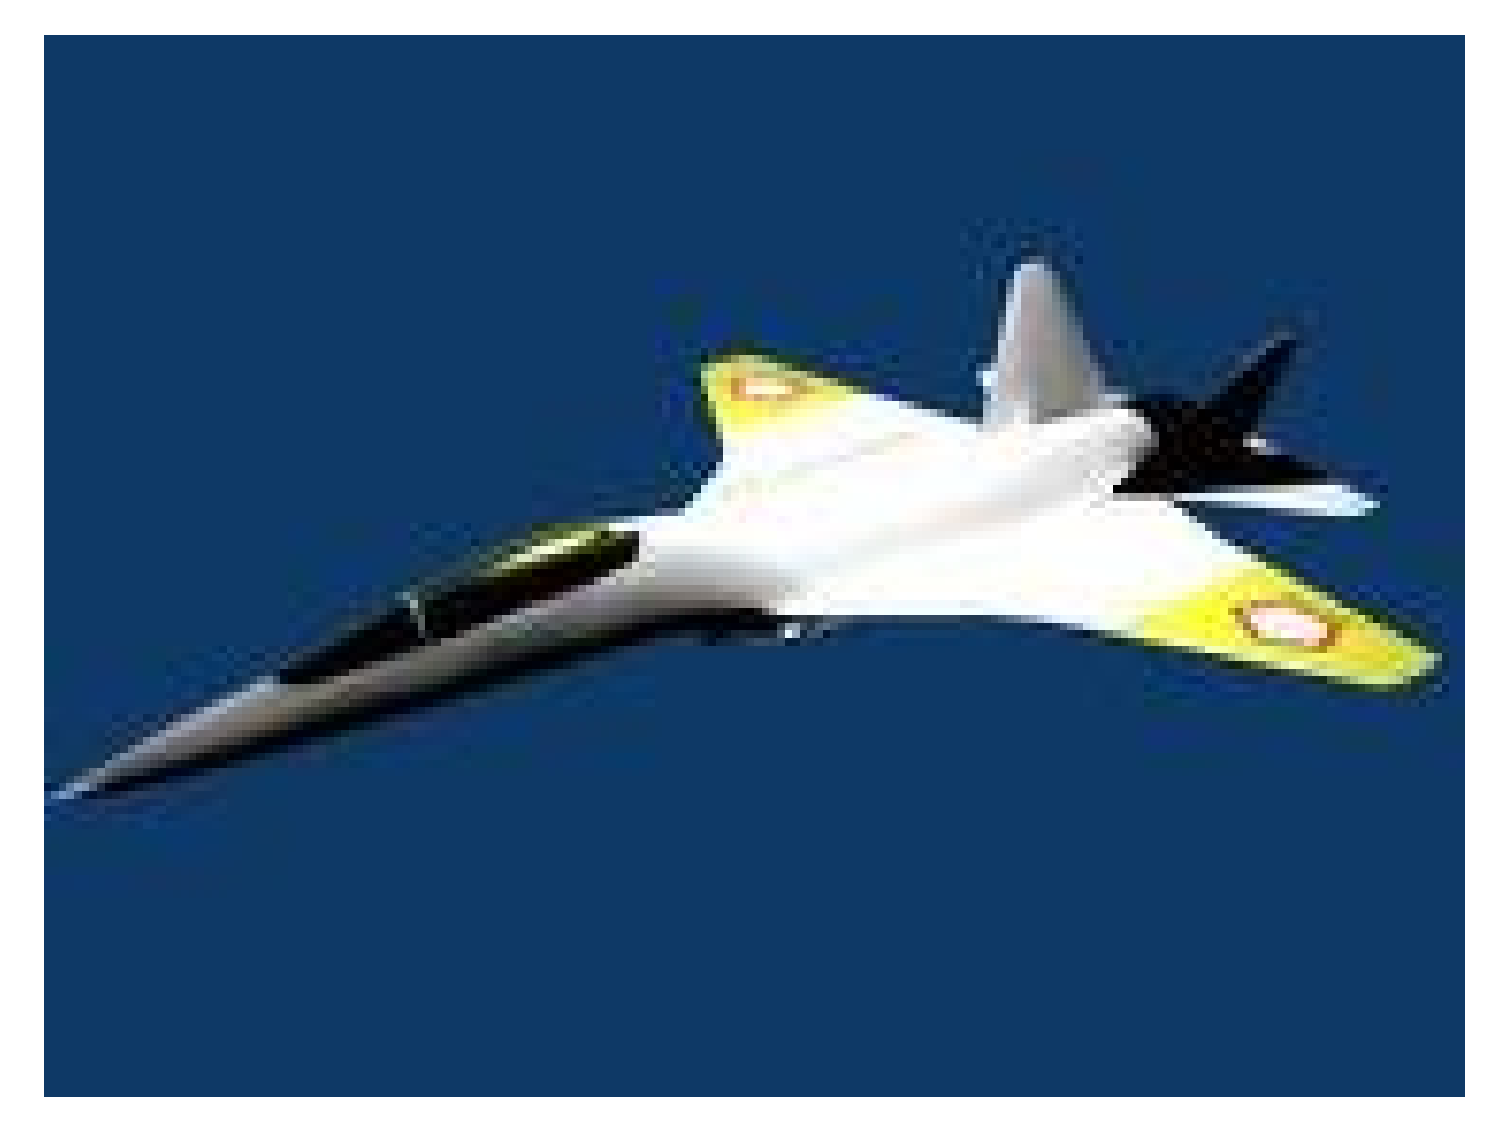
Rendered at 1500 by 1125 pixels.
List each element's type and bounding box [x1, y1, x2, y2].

picture [44, 34, 1466, 1097]
